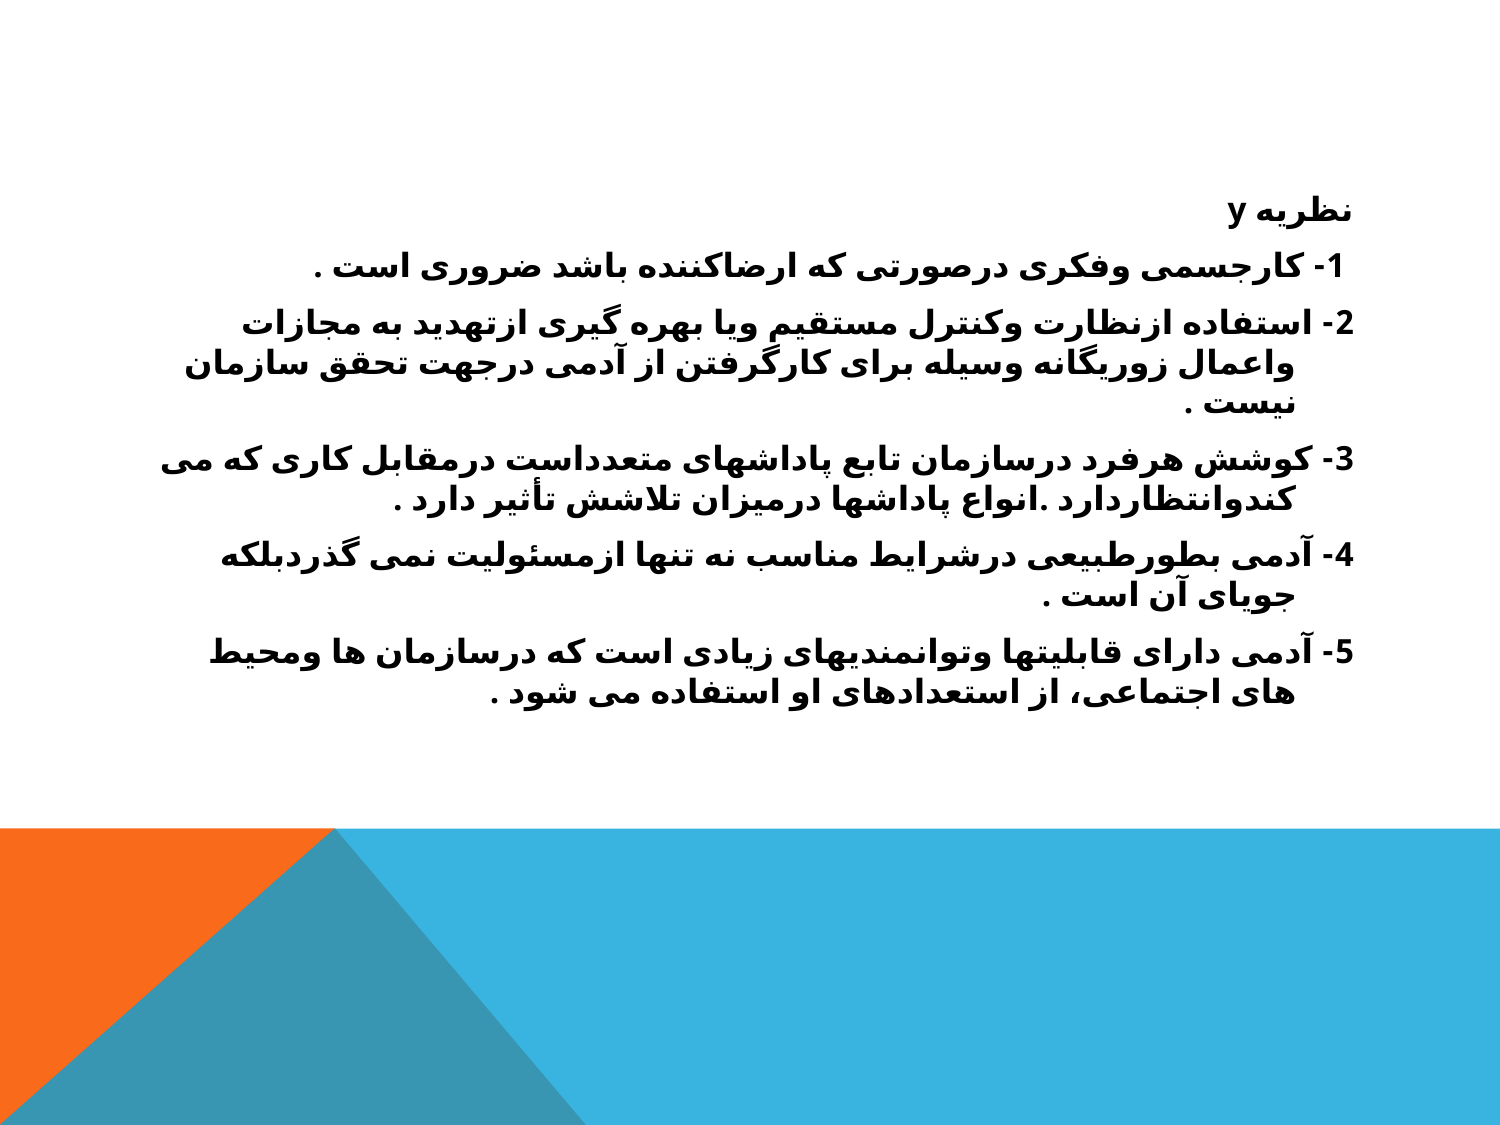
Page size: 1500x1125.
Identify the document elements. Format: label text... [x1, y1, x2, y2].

list نظریه y 1- کارجسمی وفکری درصورتی که ارضاکننده باشد ضروری است . 2- استفاده ازنظارت وکنترل مستقیم ویا بهره گیری ازتهدید به مجازات واعمال زوریگانه وسیله برای کارگرفتن از آدمی درجهت تحقق سازمان نیست . 3- کوشش هرفرد درسازمان تابع پاداشهای متعدداست درمقابل کاری که می کندوانتظاردارد .انواع پاداشها درمیزان تلاشش تأثیر دارد . 4- آدمی بطورطبیعی درشرایط مناسب نه تنها ازمسئولیت نمی گذردبلکه جویای آن است . 5- آدمی دارای قابلیتها وتوانمندیهای زیادی است که درسازمان ها ومحیط های اجتماعی، از استعدادهای او استفاده می شود . [135, 180, 1369, 768]
